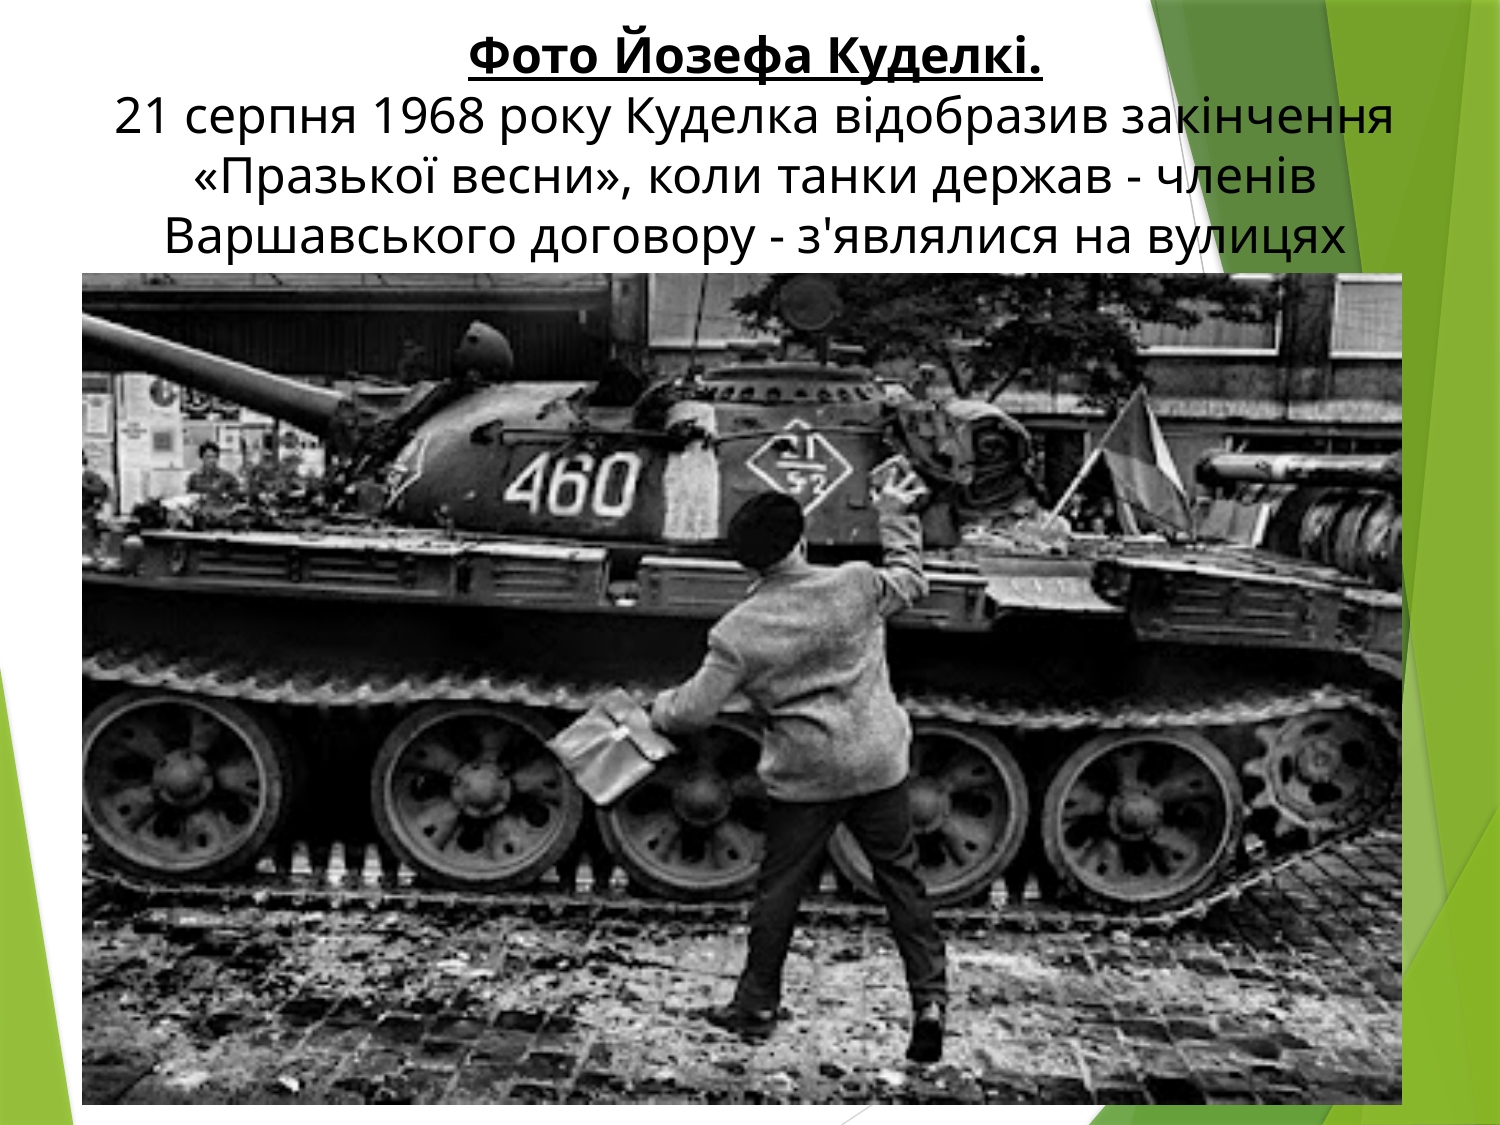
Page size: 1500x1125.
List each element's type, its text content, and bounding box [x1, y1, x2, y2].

picture [82, 272, 1403, 1106]
title Фото Йозефа Куделкі. 21 серпня 1968 року Куделка відобразив закінчення «Празької весни», коли танки держав - членів Варшавського договору - з'являлися на вулицях Праги. [80, 15, 1431, 250]
